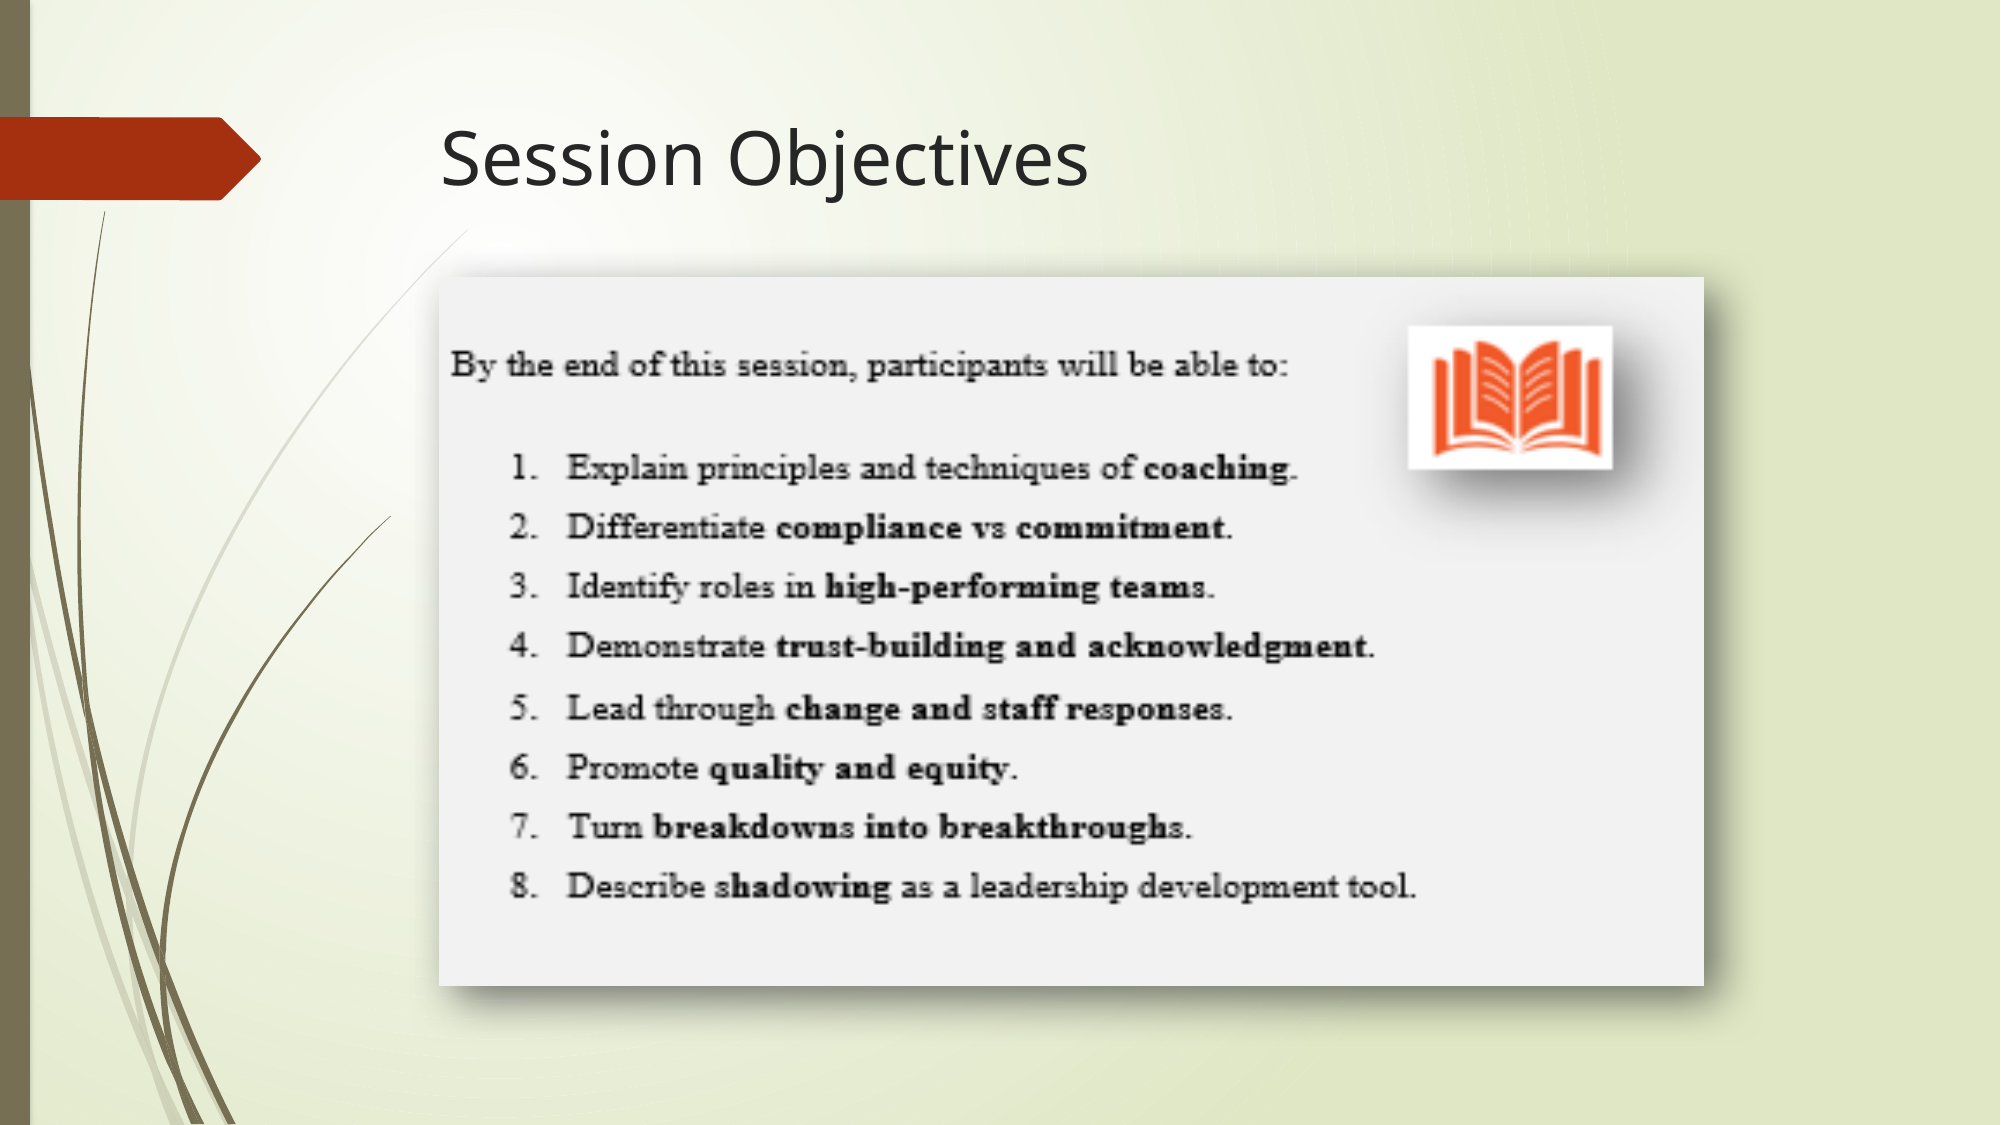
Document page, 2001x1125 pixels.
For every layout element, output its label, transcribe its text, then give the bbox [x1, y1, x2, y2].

title Session Objectives [425, 102, 1888, 313]
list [439, 277, 1704, 986]
